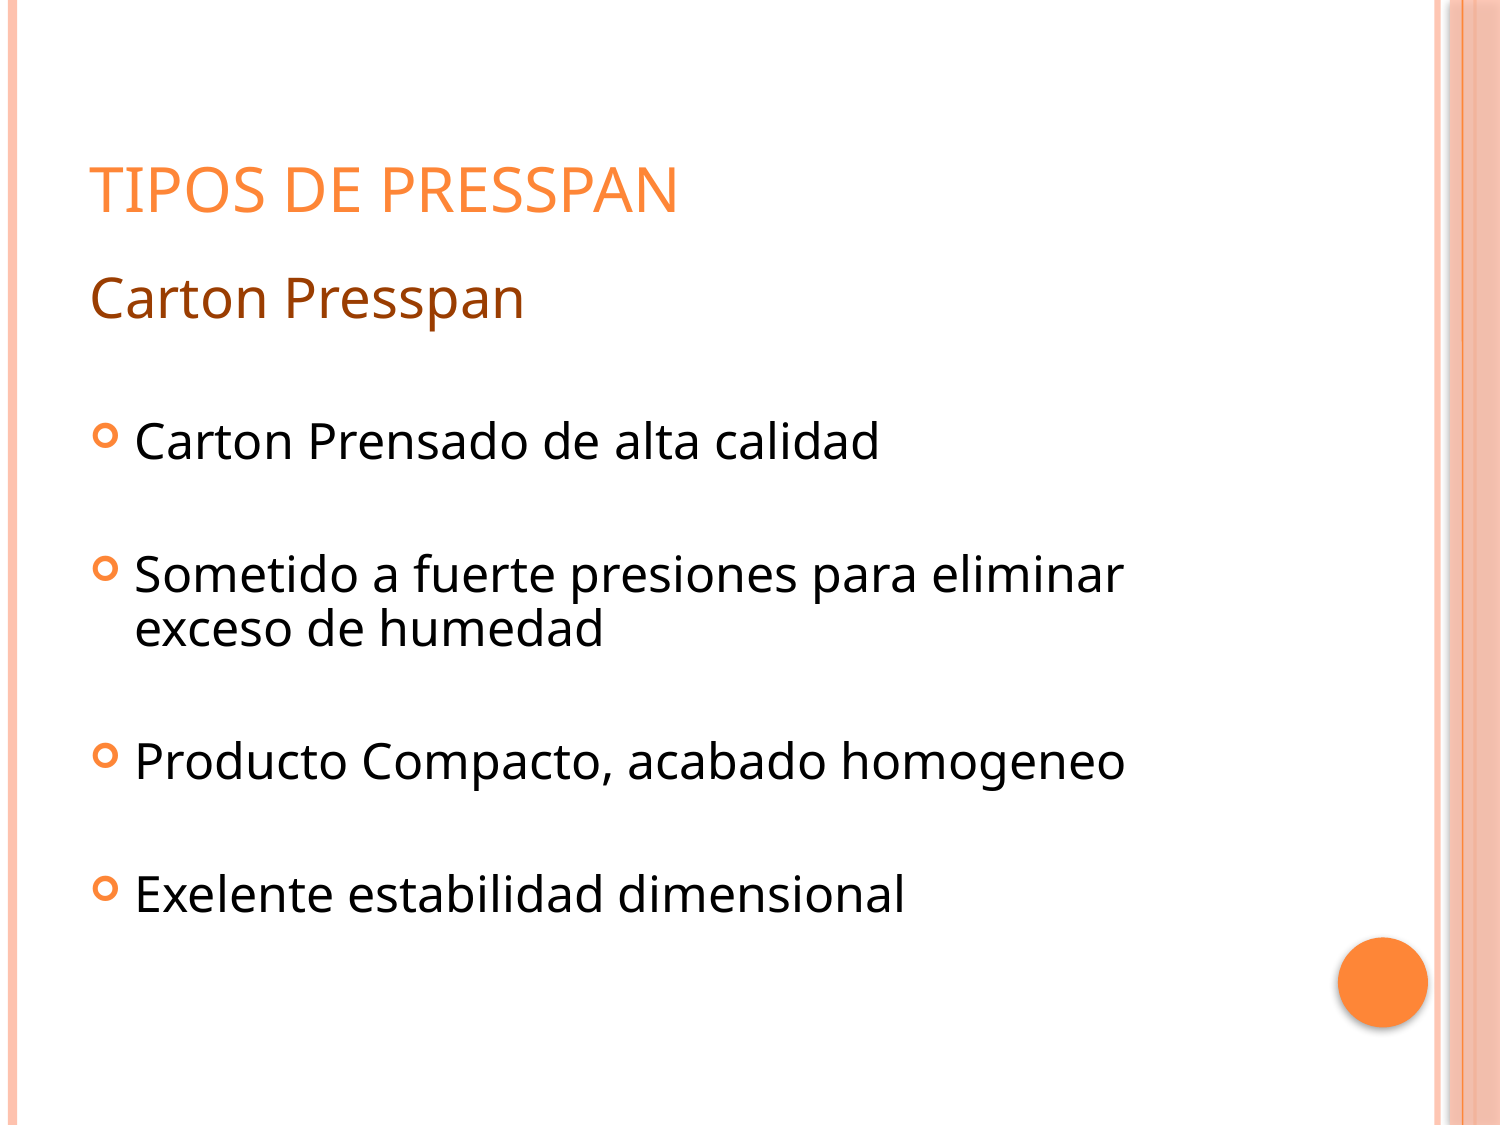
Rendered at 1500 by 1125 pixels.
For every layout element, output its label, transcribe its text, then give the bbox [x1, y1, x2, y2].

list Carton Presspan Carton Prensado de alta calidad Sometido a fuerte presiones para eliminar exceso de humedad Producto Compacto, acabado homogeneo Exelente estabilidad dimensional [75, 262, 1300, 1062]
title Tipos de Presspan [75, 45, 1300, 233]
